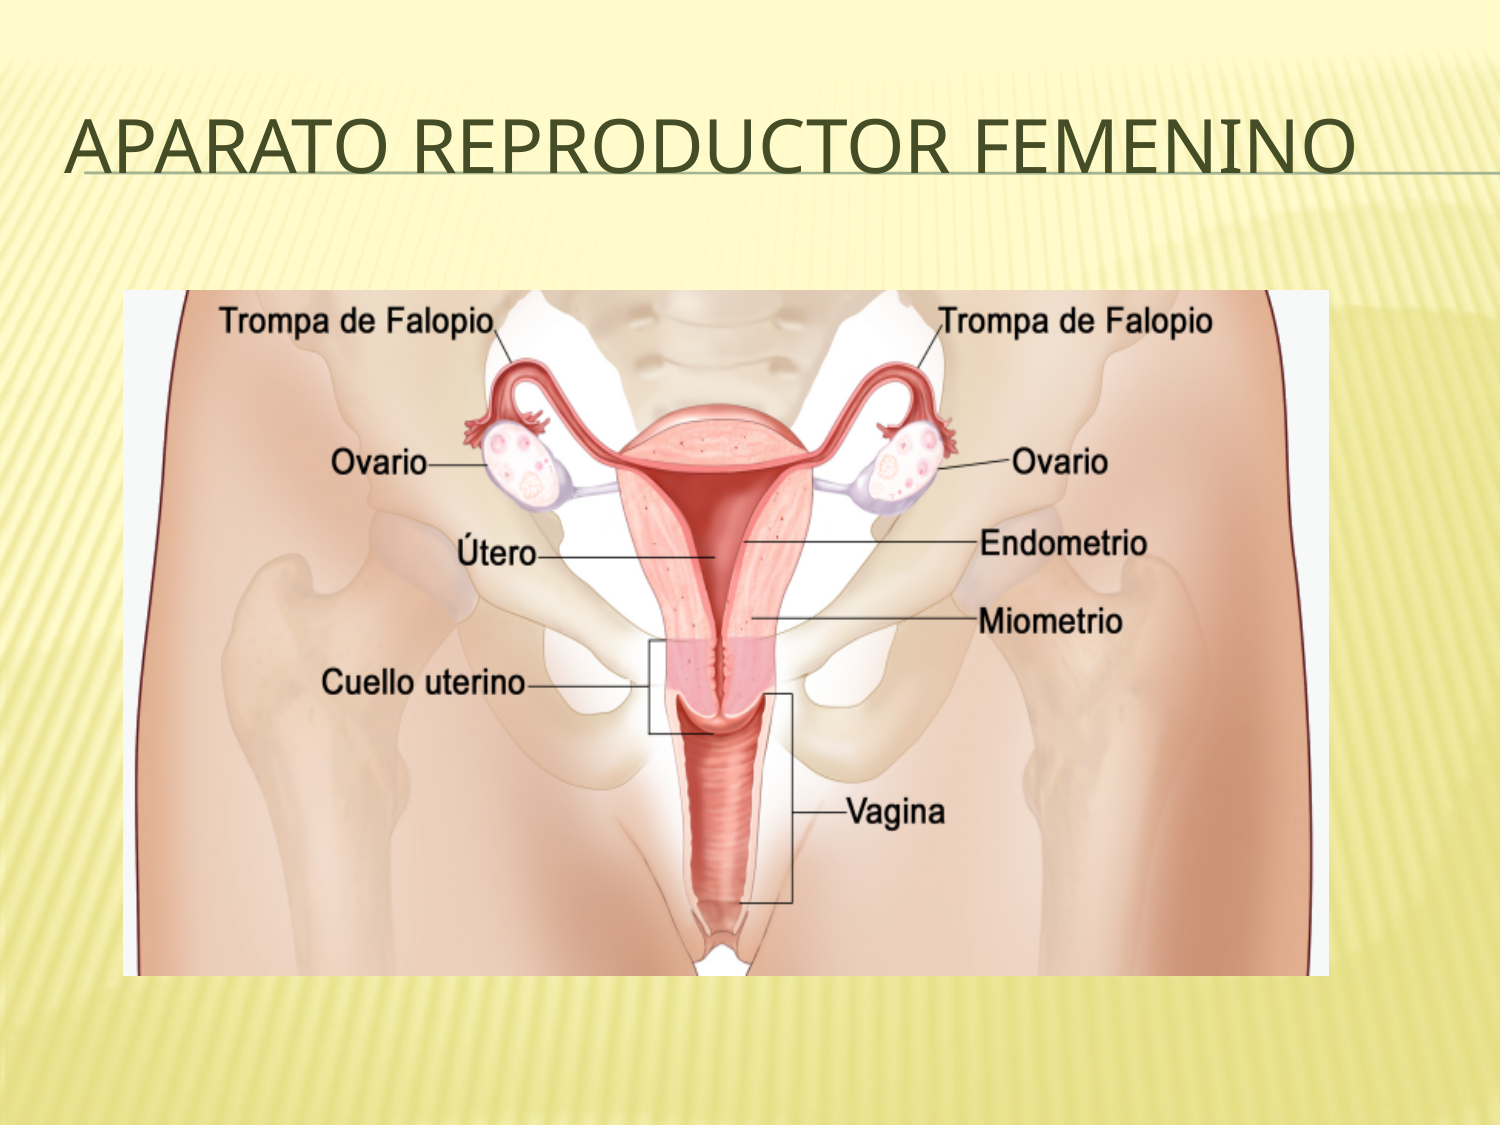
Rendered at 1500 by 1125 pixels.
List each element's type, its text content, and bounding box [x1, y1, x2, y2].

title APARATO REPRODUCTOR FEMENINO [50, 75, 1475, 213]
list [123, 290, 1330, 977]
